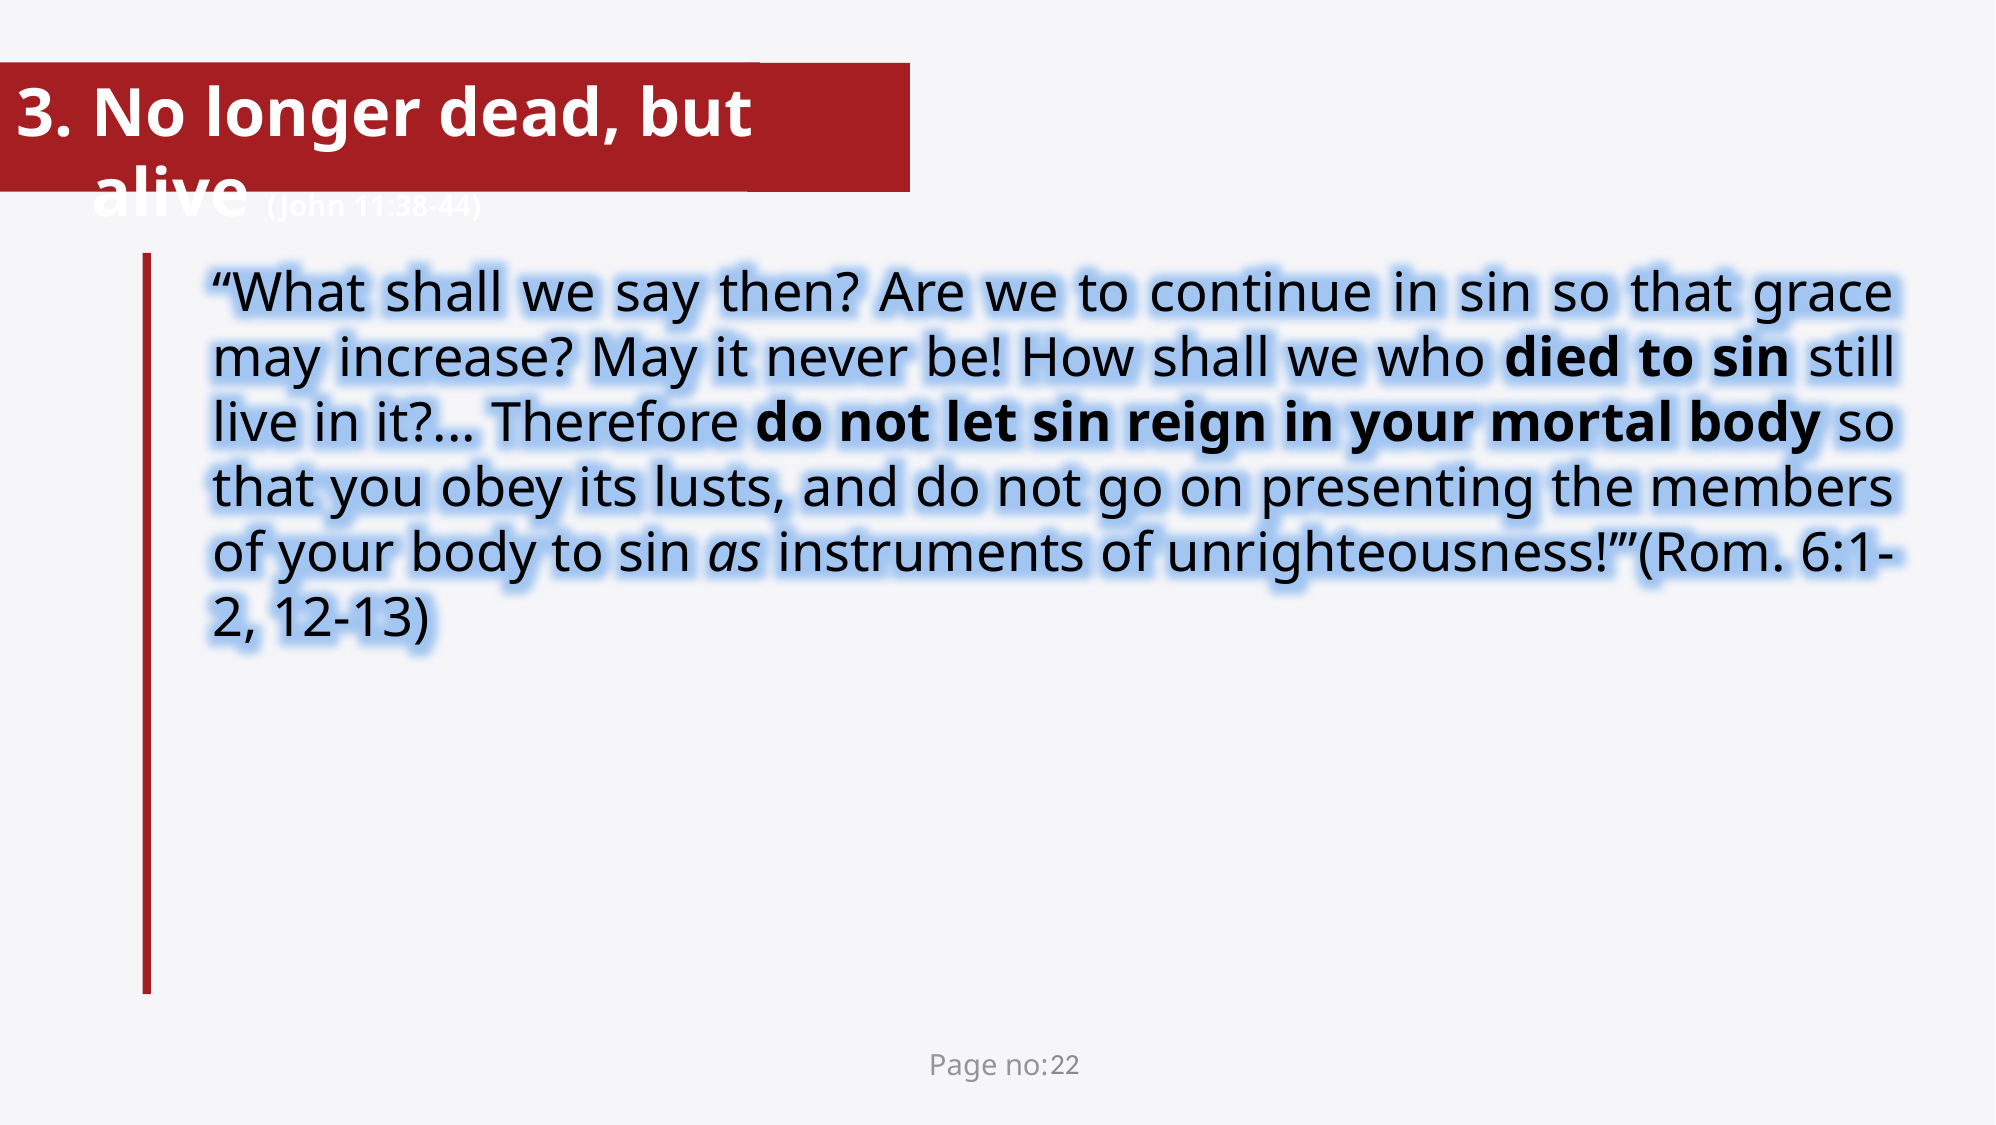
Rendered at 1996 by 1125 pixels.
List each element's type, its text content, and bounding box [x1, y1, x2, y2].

text_box “What shall we say then? Are we to continue in sin so that grace may increase? May it never be! How shall we who died to sin still live in it?... Therefore do not let sin reign in your mortal body so that you obey its lusts, and do not go on presenting the members of your body to sin as instruments of unrighteousness!’”(Rom. 6:1-2, 12-13) [198, 249, 1911, 655]
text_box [1, 62, 911, 194]
